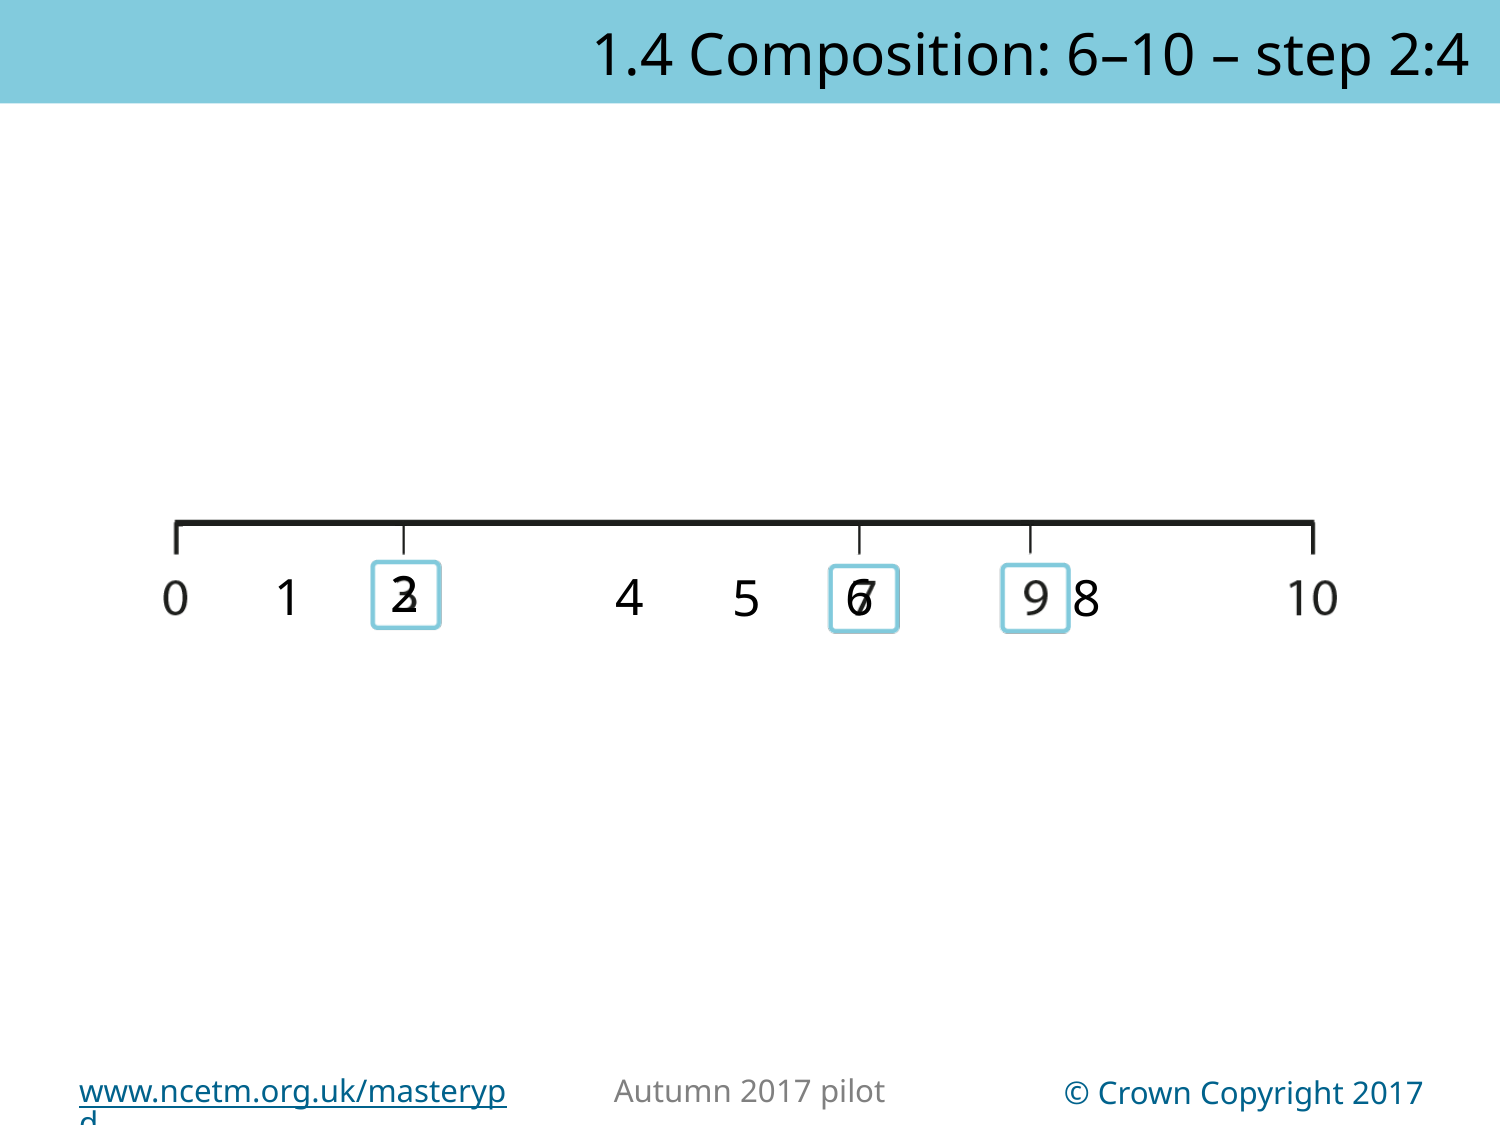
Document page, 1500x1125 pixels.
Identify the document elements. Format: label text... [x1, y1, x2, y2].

list 1.4 Composition: 6–10 – step 2:4 [0, 0, 1500, 104]
picture [161, 518, 1339, 647]
